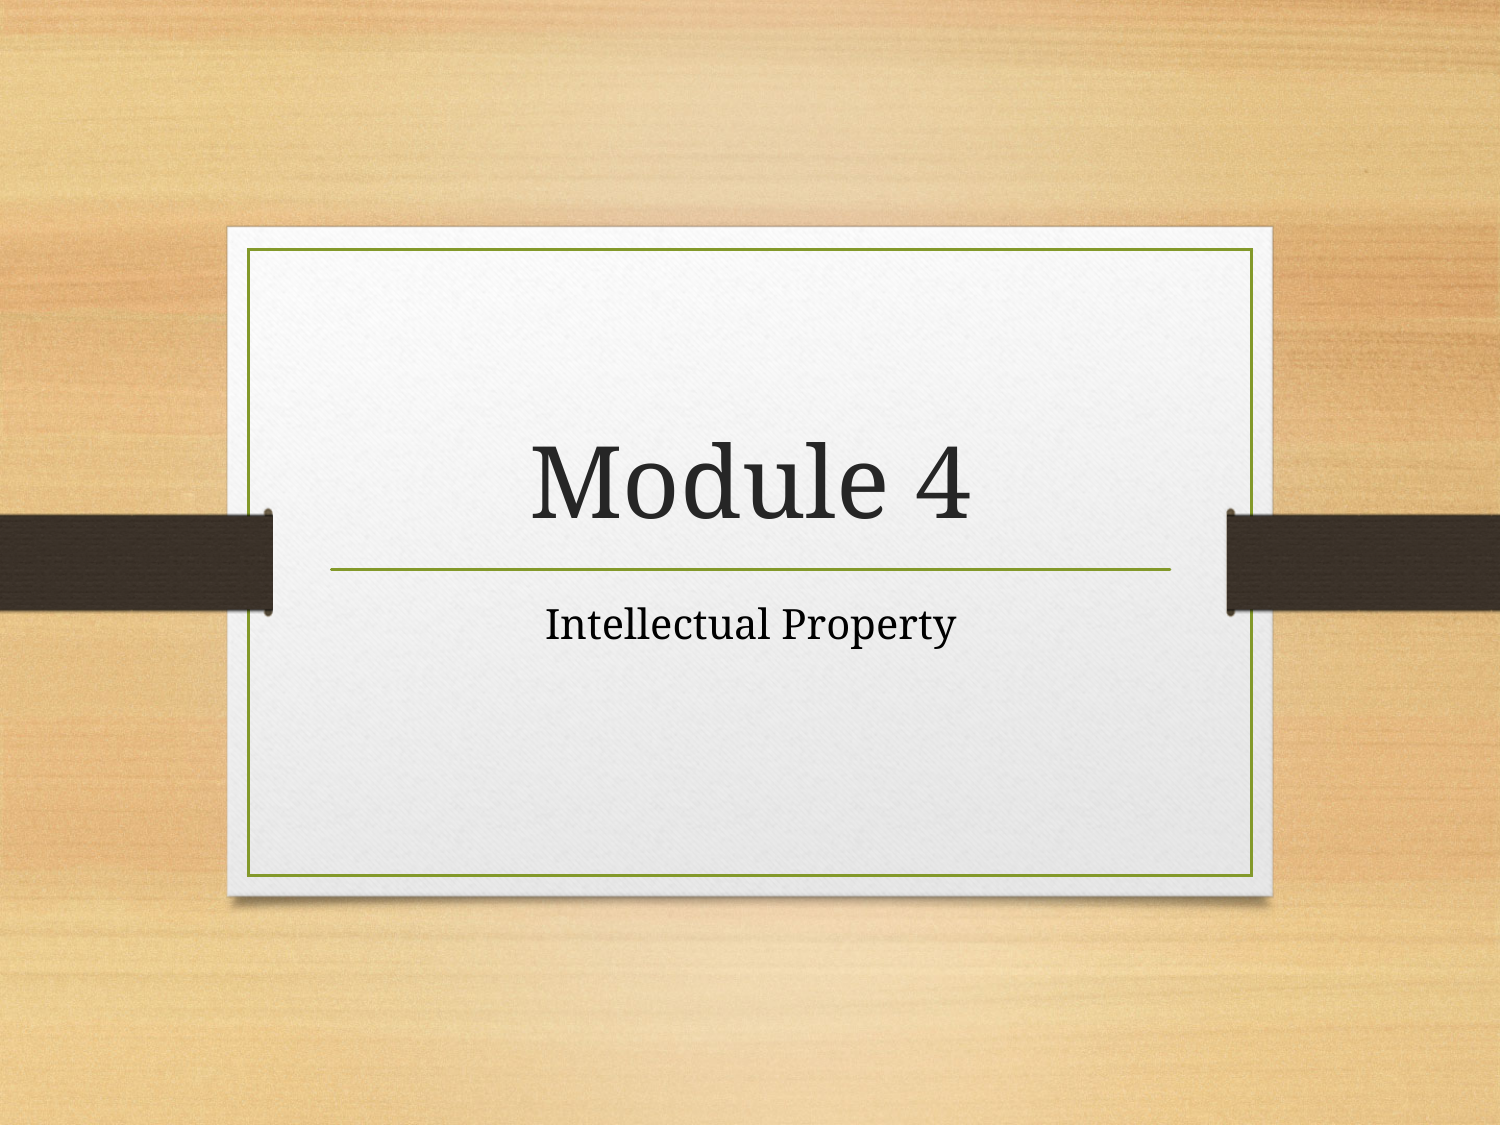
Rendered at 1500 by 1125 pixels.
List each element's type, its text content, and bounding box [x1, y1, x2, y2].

picture [0, 0, 1500, 1125]
title Module 4 [315, 297, 1187, 546]
subtitle Intellectual Property [315, 590, 1187, 817]
